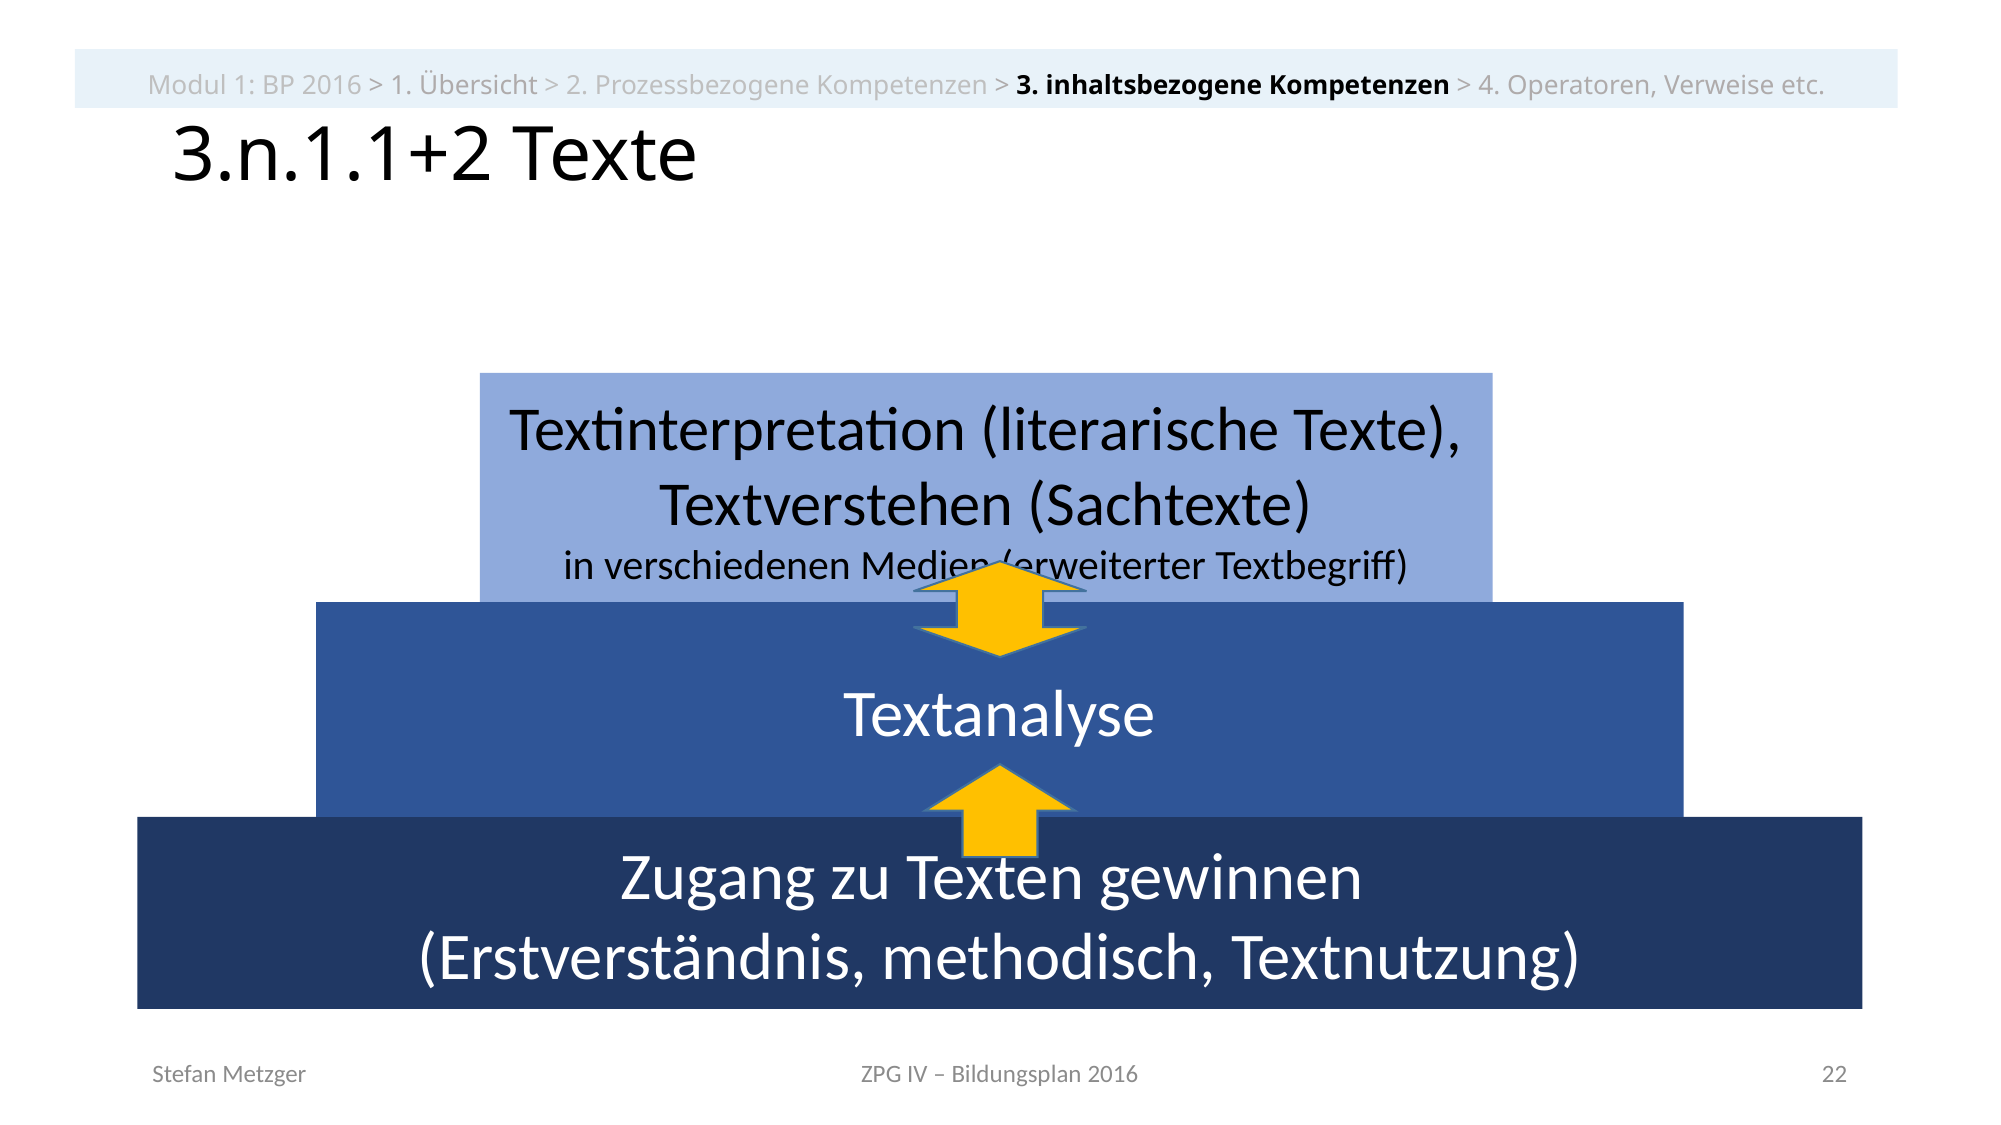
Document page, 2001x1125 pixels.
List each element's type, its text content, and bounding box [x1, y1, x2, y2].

footer ZPG IV – Bildungsplan 2016 [662, 1042, 1338, 1103]
text_box 3.n.1.1+2 Texte [157, 108, 1883, 244]
text_box [913, 560, 1087, 659]
text_box Modul 1: BP 2016 > 1. Übersicht > 2. Prozessbezogene Kompetenzen > 3. inhaltsbezogene Kompetenzen > 4. Operatoren, Verweise etc. [74, 49, 1898, 108]
slide_number 22 [1412, 1042, 1863, 1103]
text_box Textinterpretation (literarische Texte), Textverstehen (Sachtexte) in verschiedenen Medien (erweiterter Textbegriff) [479, 372, 1494, 603]
text_box Textanalyse [315, 601, 1685, 818]
slide_number Stefan Metzger [137, 1042, 588, 1103]
text_box Zugang zu Texten gewinnen (Erstverständnis, methodisch, Textnutzung) [136, 816, 1863, 1010]
text_box [921, 762, 1079, 859]
